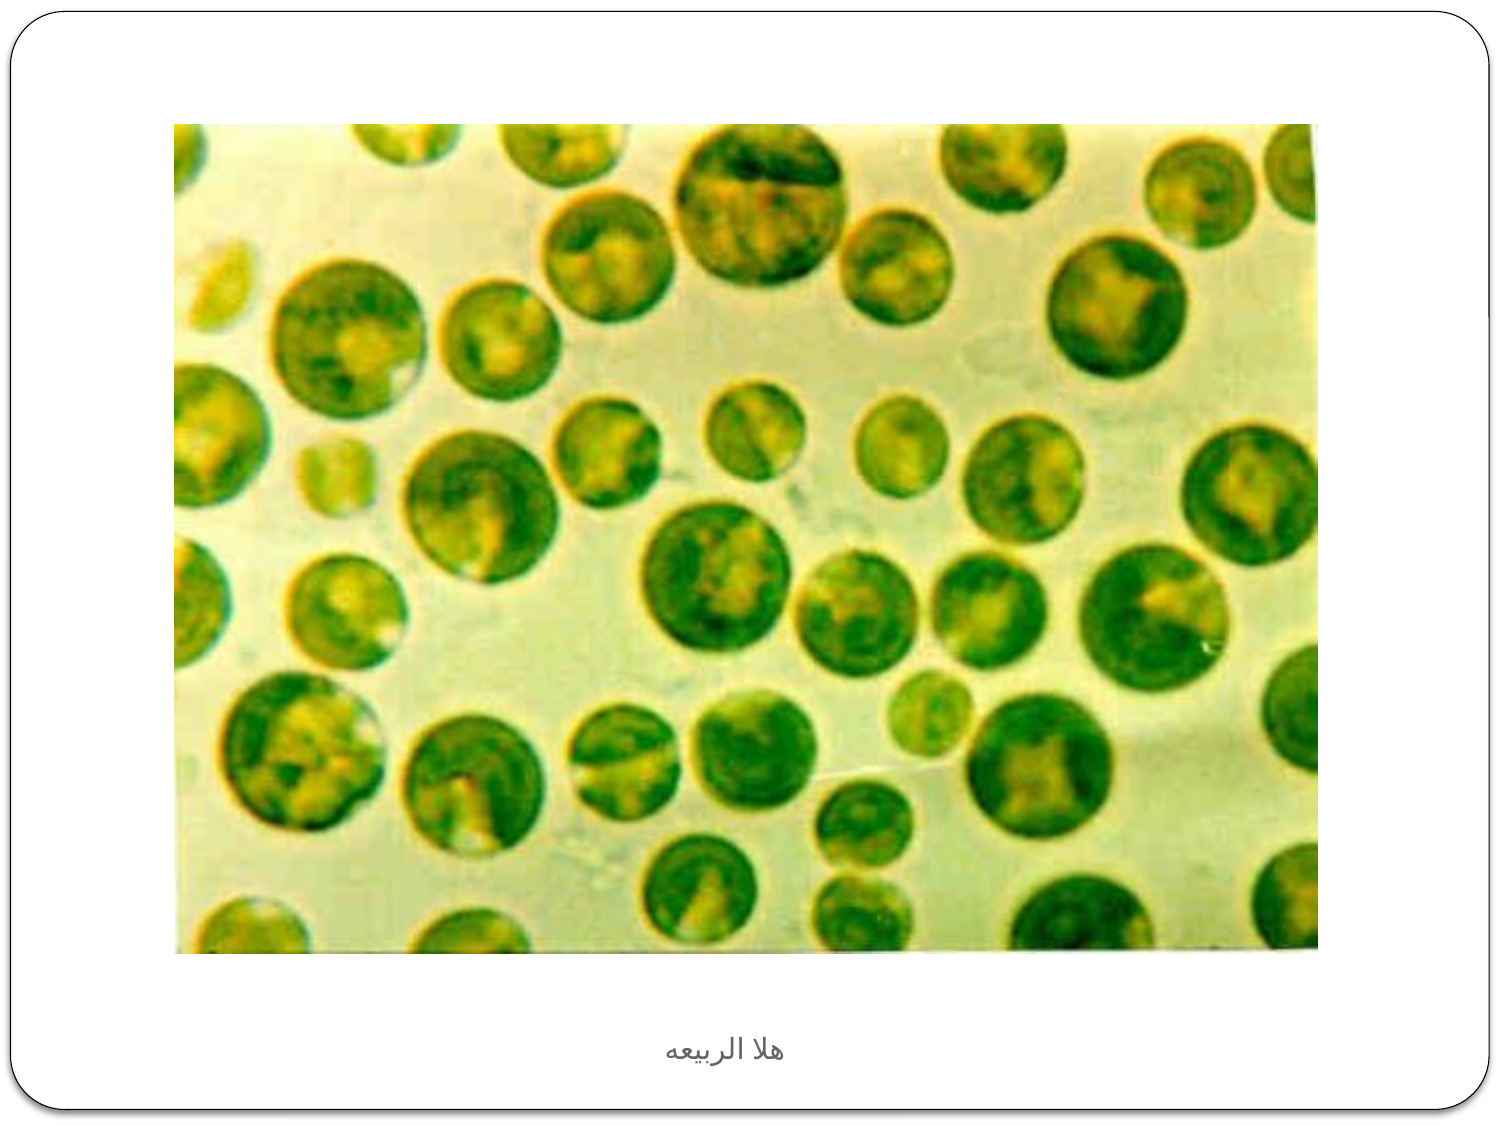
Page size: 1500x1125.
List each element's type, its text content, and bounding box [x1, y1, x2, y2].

footer هلا الربيعه [150, 1012, 800, 1088]
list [174, 124, 1318, 954]
